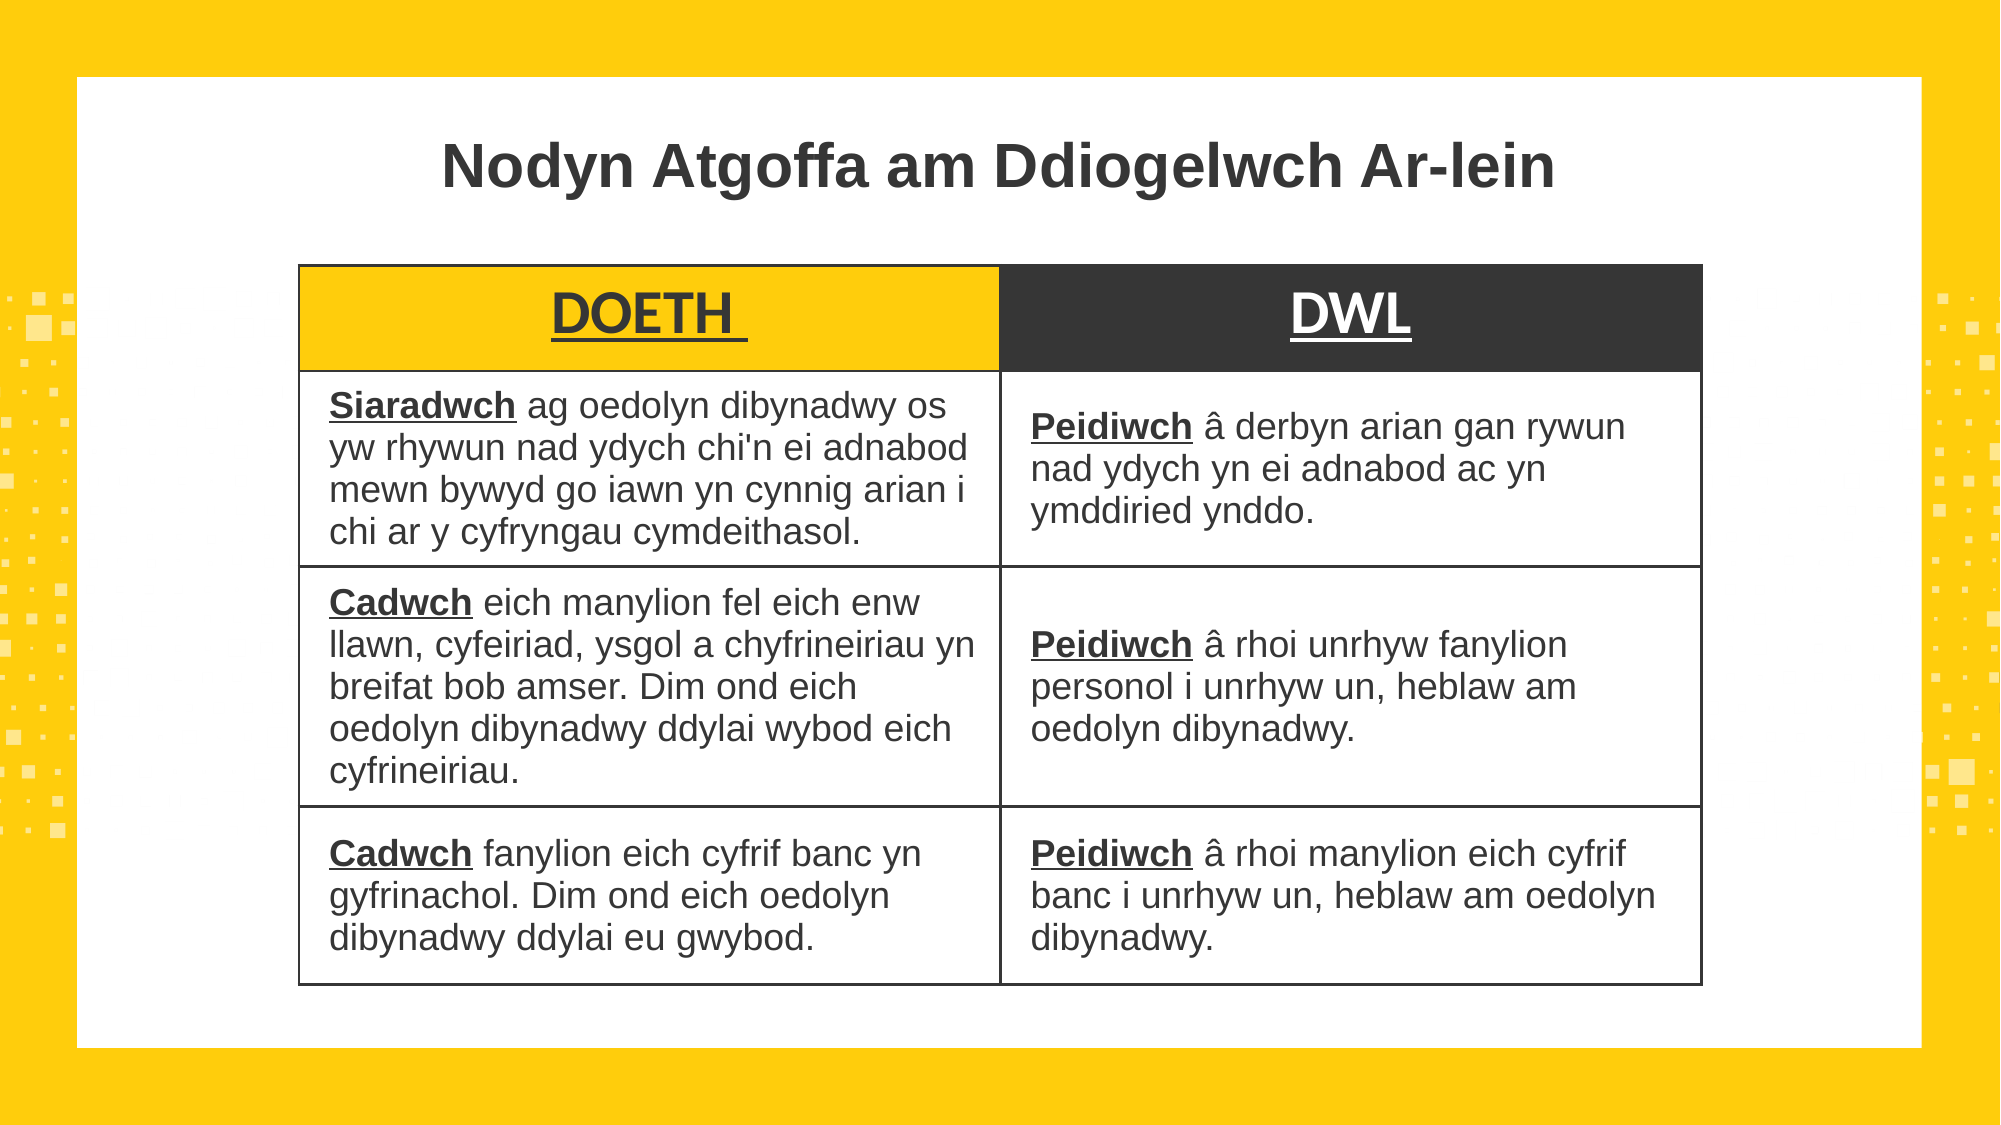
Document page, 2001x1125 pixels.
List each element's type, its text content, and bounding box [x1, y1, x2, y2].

table_header DOETH [300, 267, 999, 370]
table_header DWL [1002, 267, 1700, 370]
table_cell Cadwch fanylion eich cyfrif banc yn gyfrinachol. Dim ond eich oedolyn dibynadwy ddylai eu gwybod. [300, 808, 999, 983]
table_cell Siaradwch ag oedolyn dibynadwy os yw rhywun nad ydych chi'n ei adnabod mewn bywyd go iawn yn cynnig arian i chi ar y cyfryngau cymdeithasol. [300, 372, 999, 565]
title Nodyn Atgoffa am Ddiogelwch Ar-lein [0, 117, 2000, 321]
table_cell Peidiwch â rhoi unrhyw fanylion personol i unrhyw un, heblaw am oedolyn dibynadwy. [1002, 568, 1700, 805]
table_cell Cadwch eich manylion fel eich enw llawn, cyfeiriad, ysgol a chyfrineiriau yn breifat bob amser. Dim ond eich oedolyn dibynadwy ddylai wybod eich cyfrineiriau. [300, 568, 999, 805]
table_cell Peidiwch â derbyn arian gan rywun nad ydych yn ei adnabod ac yn ymddiried ynddo. [1002, 372, 1700, 565]
table_cell Peidiwch â rhoi manylion eich cyfrif banc i unrhyw un, heblaw am oedolyn dibynadwy. [1002, 808, 1700, 983]
